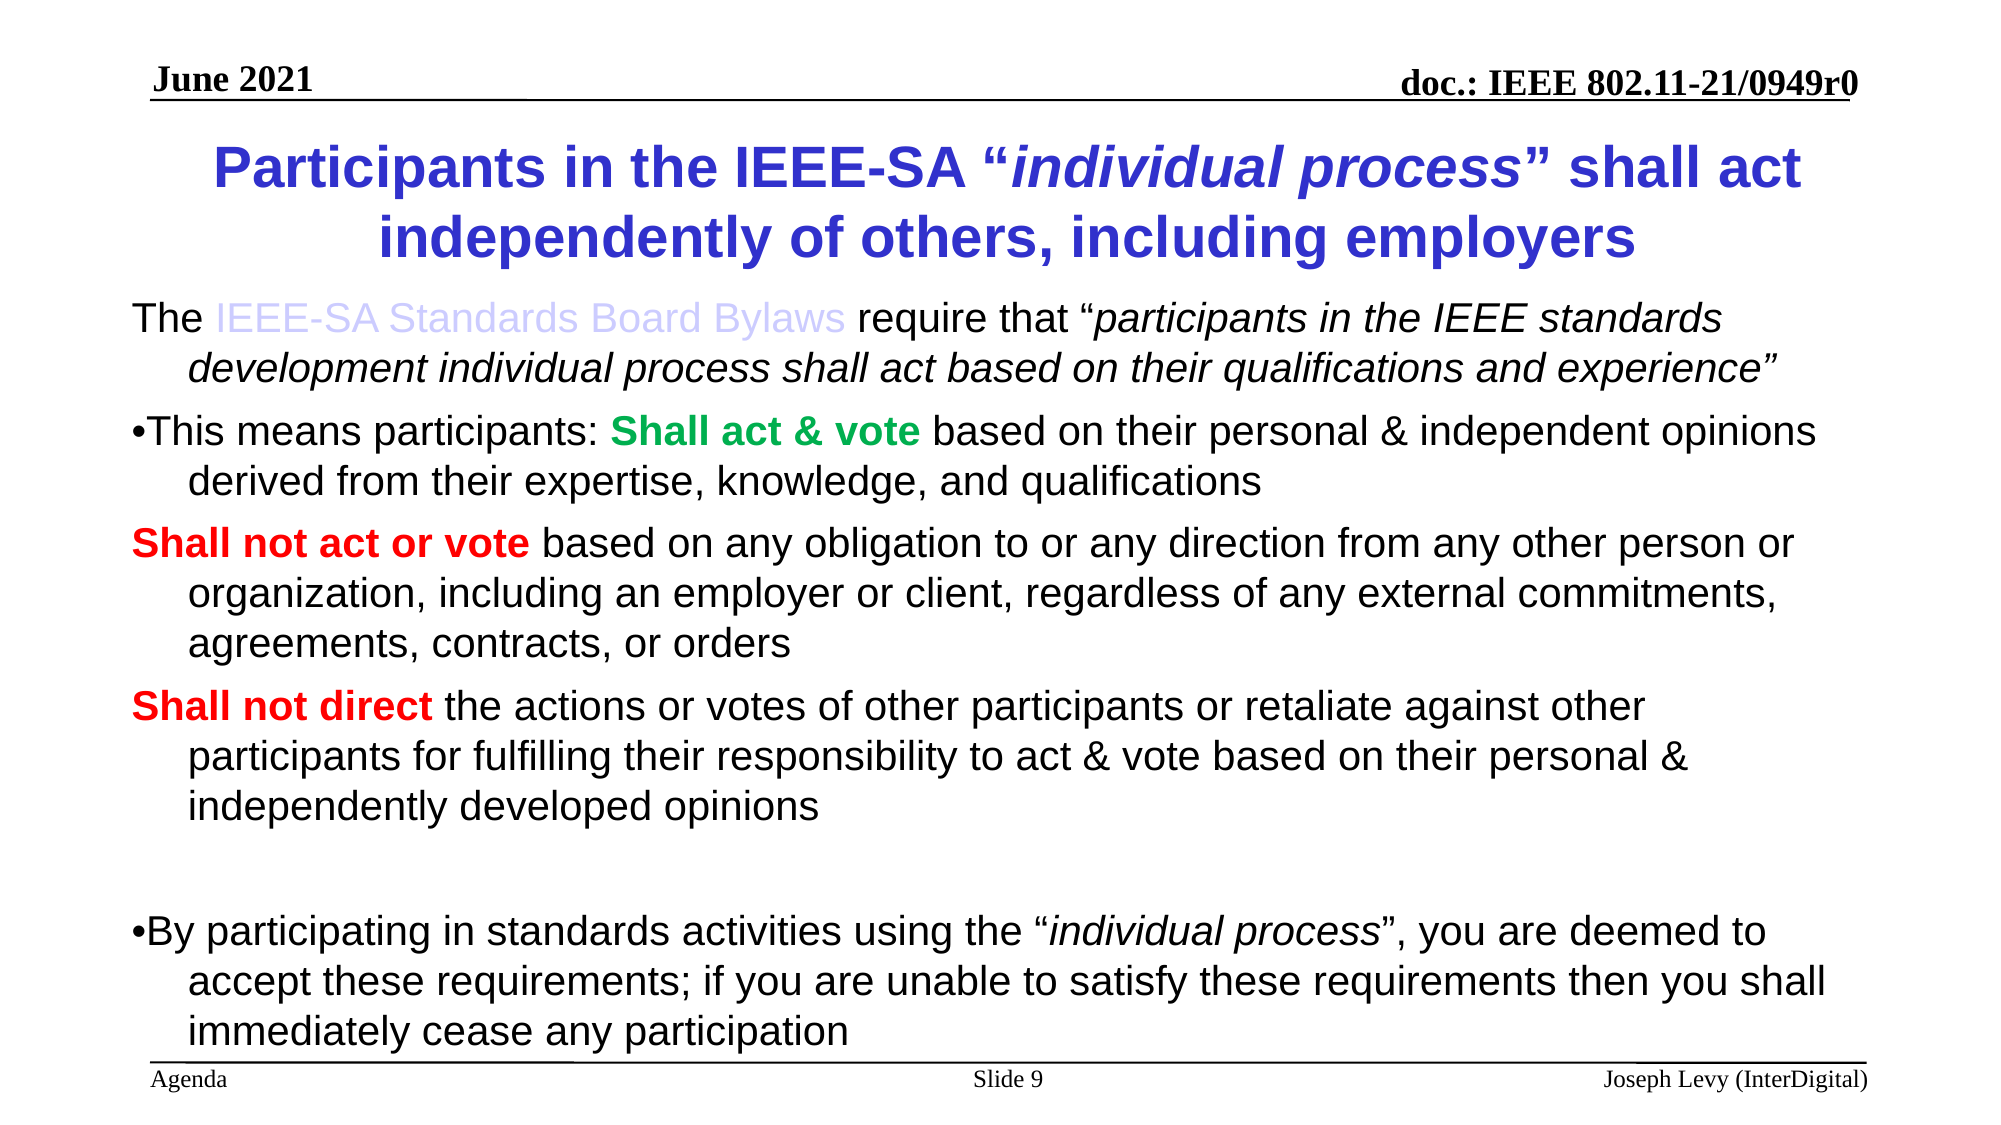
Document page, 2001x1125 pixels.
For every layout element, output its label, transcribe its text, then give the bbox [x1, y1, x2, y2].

slide_number Slide 9 [950, 1061, 1067, 1123]
list The IEEE-SA Standards Board Bylaws require that “participants in the IEEE standards development individual process shall act based on their qualifications and experience” •This means participants: Shall act & vote based on their personal & independent opinions derived from their expertise, knowledge, and qualifications Shall not act or vote based on any obligation to or any direction from any other person or organization, including an employer or client, regardless of any external commitments, agreements, contracts, or orders Shall not direct the actions or votes of other participants or retaliate against other participants for fulfilling their responsibility to act & vote based on their personal & independently developed opinions •By participating in standards activities using the “individual process”, you are deemed to accept these requirements; if you are unable to satisfy these requirements then you shall immediately cease any participation [116, 283, 1883, 1092]
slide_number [152, 54, 563, 100]
footer Joseph Levy (InterDigital) [1171, 1061, 1869, 1093]
title Participants in the IEEE-SA “individual process” shall act independently of others, including employers [158, 113, 1859, 283]
